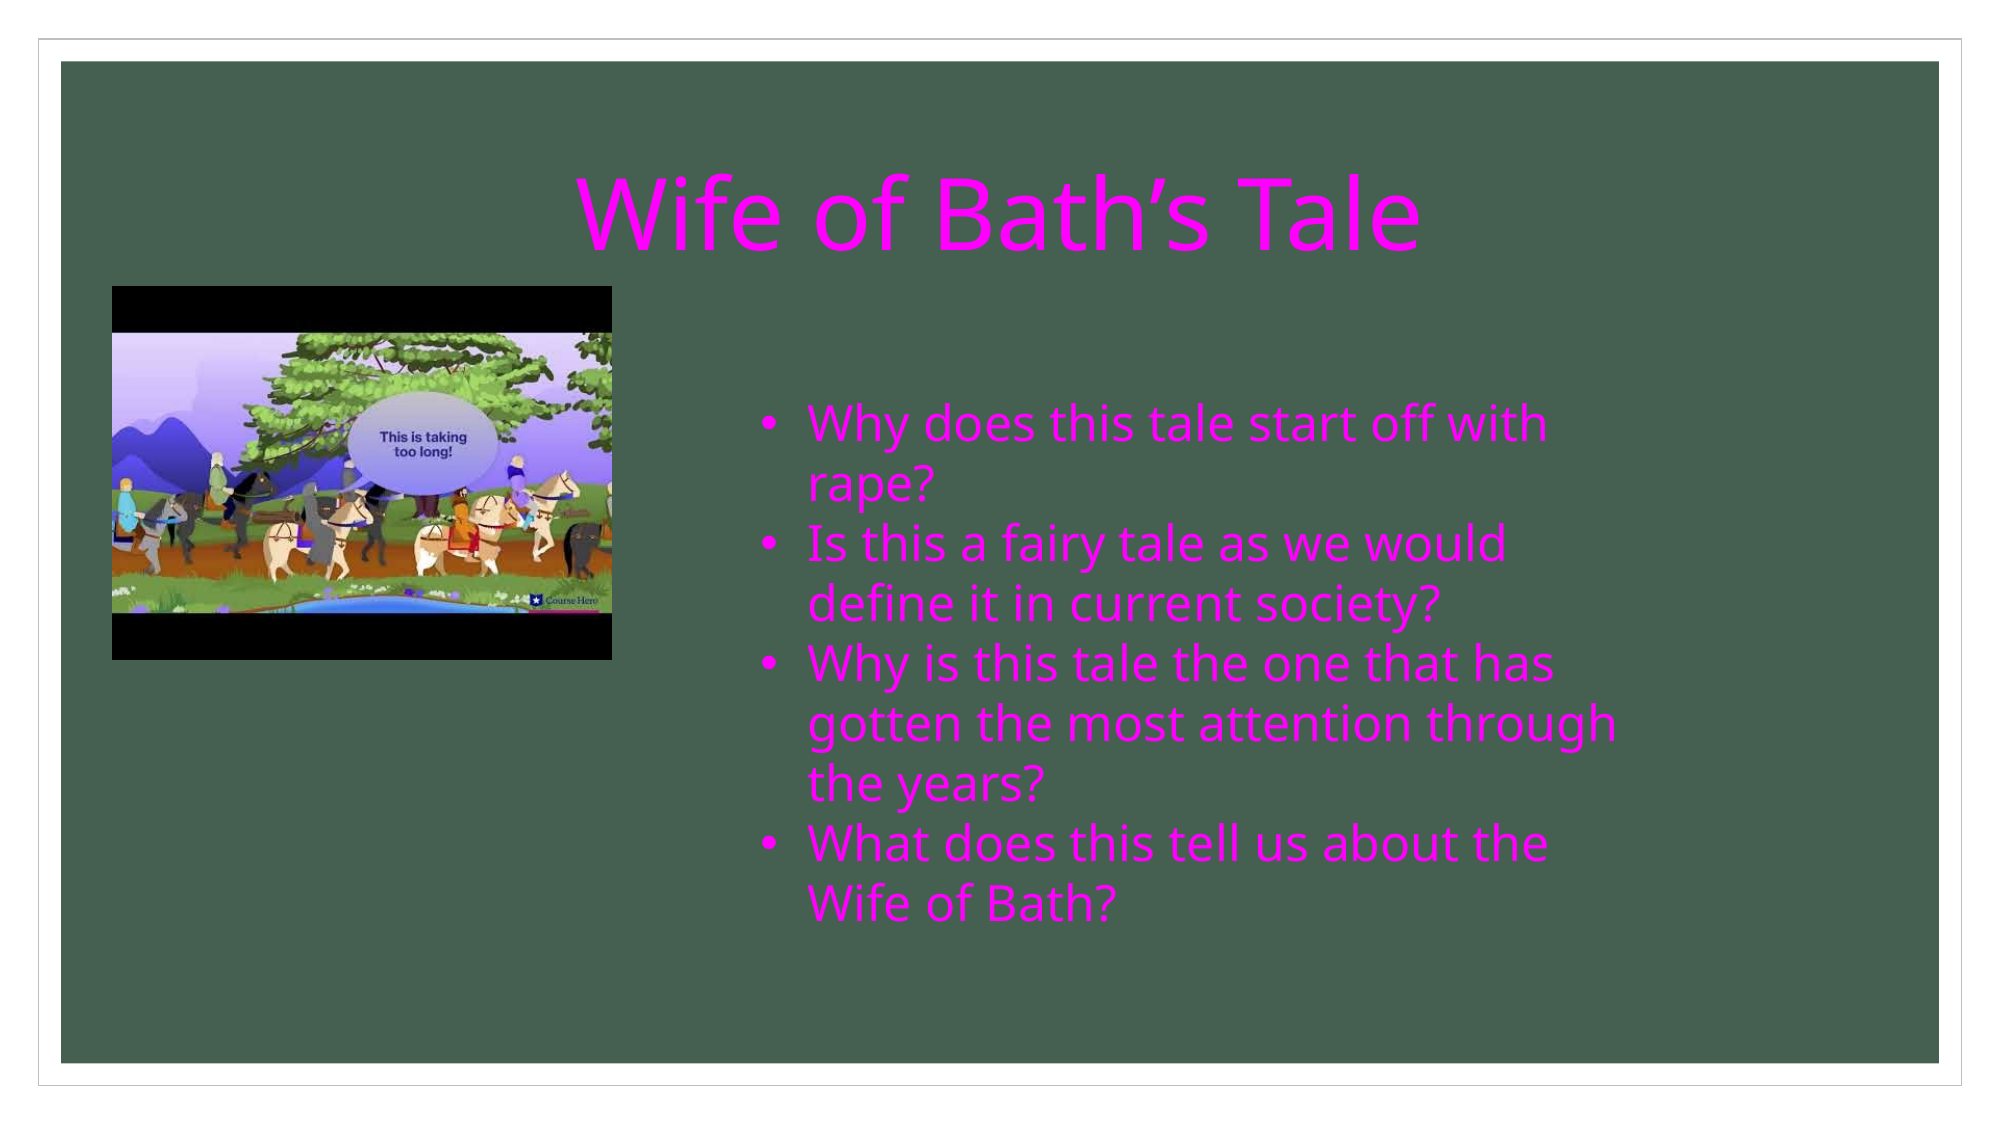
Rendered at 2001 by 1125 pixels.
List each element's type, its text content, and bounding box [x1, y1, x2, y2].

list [111, 285, 612, 661]
text_box Why does this tale start off with rape? Is this a fairy tale as we would define it in current society? Why is this tale the one that has gotten the most attention through the years? What does this tell us about the Wife of Bath? [745, 384, 1680, 940]
title Wife of Bath’s Tale [174, 105, 1825, 331]
